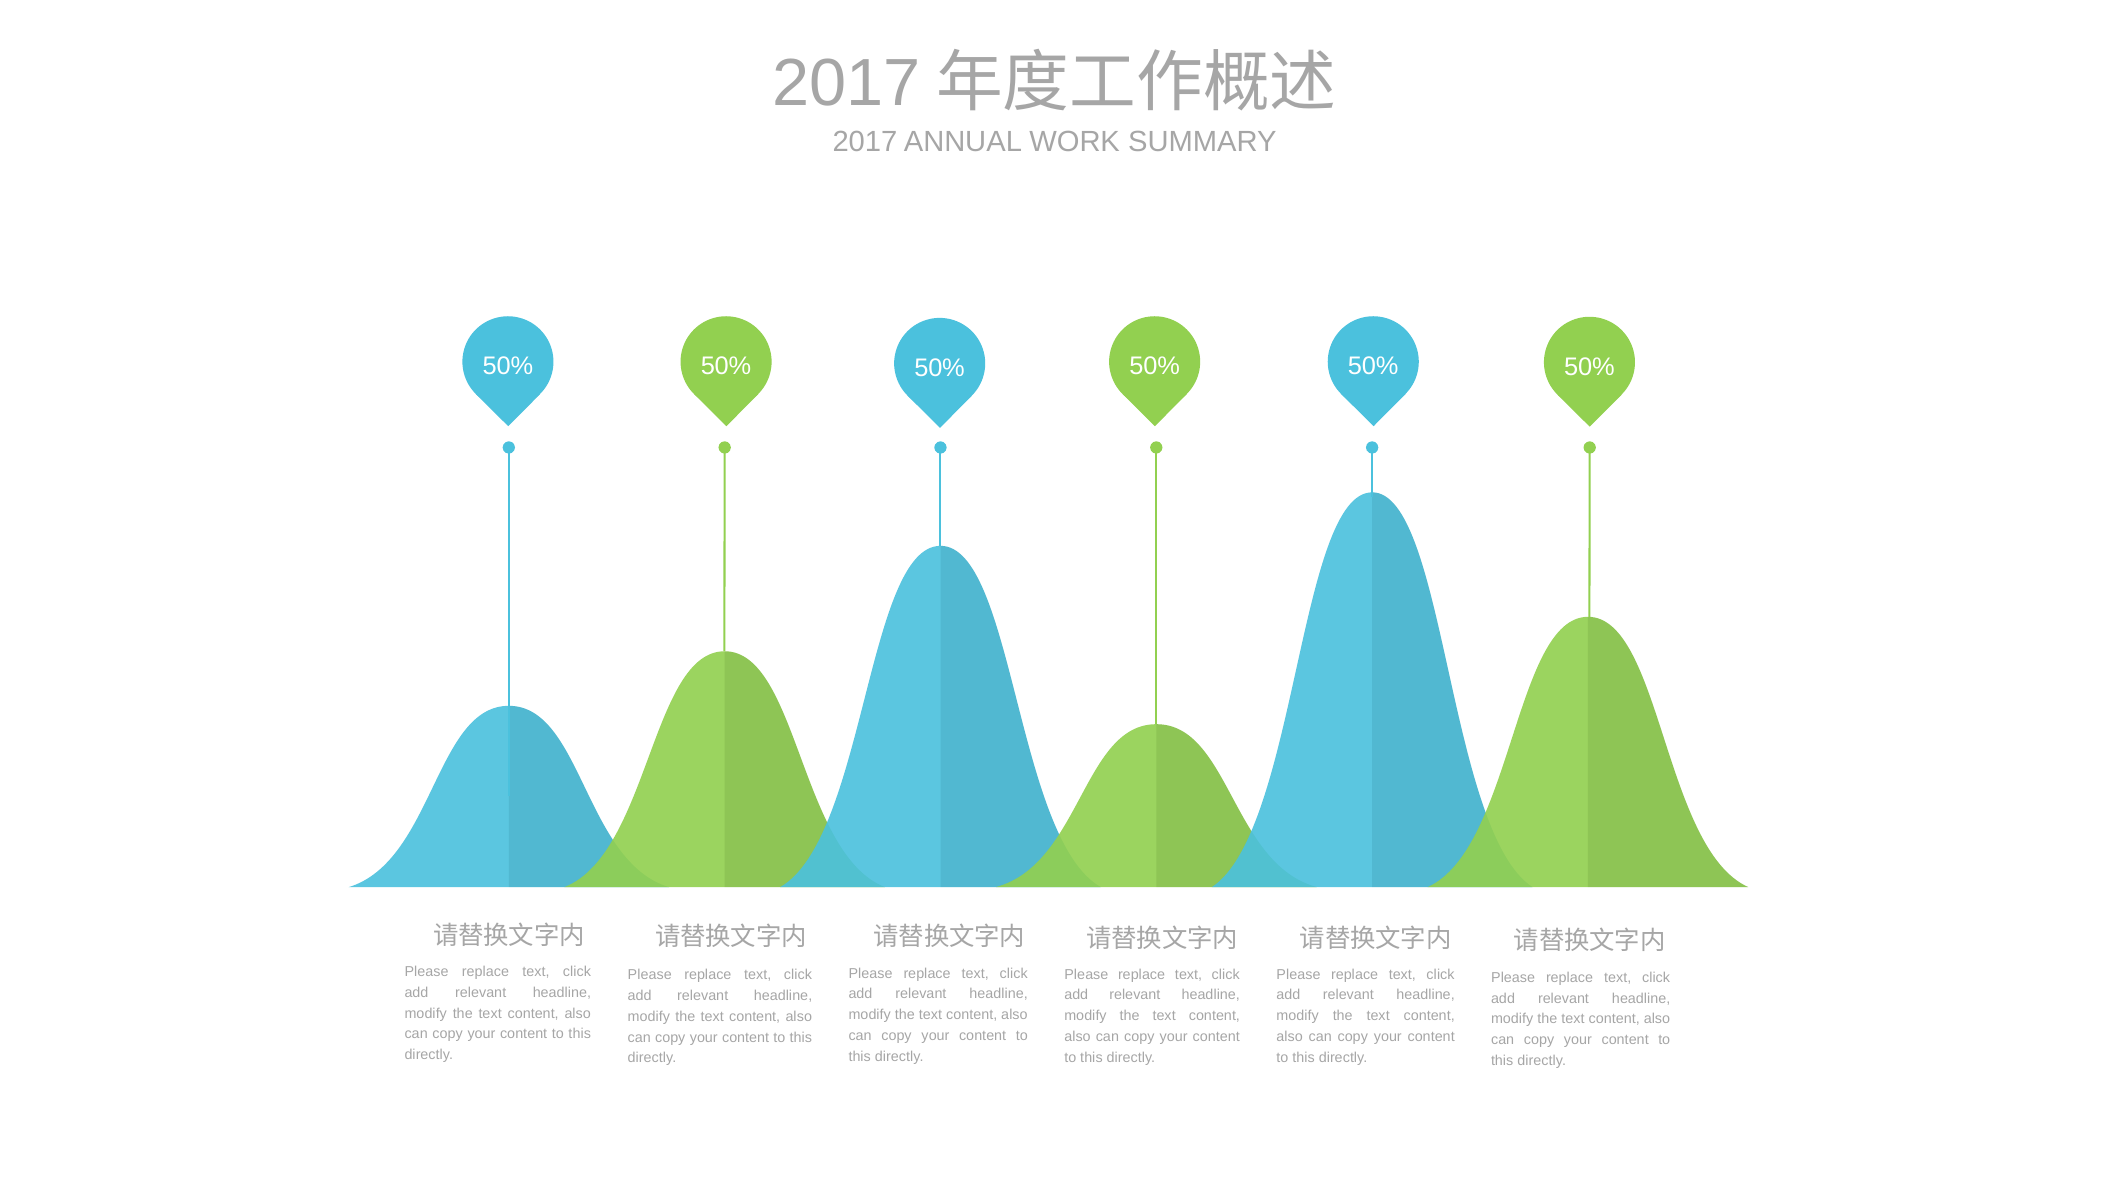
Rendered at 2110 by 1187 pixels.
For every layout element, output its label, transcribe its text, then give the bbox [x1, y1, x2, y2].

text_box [627, 914, 813, 1066]
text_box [1109, 316, 1201, 427]
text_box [564, 651, 780, 888]
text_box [1543, 316, 1635, 427]
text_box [1064, 916, 1241, 1065]
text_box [1211, 492, 1533, 888]
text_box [404, 912, 592, 1062]
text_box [1491, 917, 1671, 1068]
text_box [462, 316, 554, 427]
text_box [680, 316, 772, 427]
text_box 2017 ANNUAL WORK SUMMARY [824, 122, 1285, 158]
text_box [848, 914, 1029, 1064]
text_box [996, 724, 1211, 888]
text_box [1427, 616, 1749, 888]
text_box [1276, 916, 1456, 1065]
text_box 2017年度工作概述 [730, 38, 1379, 119]
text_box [894, 317, 986, 428]
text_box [780, 545, 1101, 888]
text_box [348, 705, 564, 888]
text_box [1327, 316, 1419, 427]
